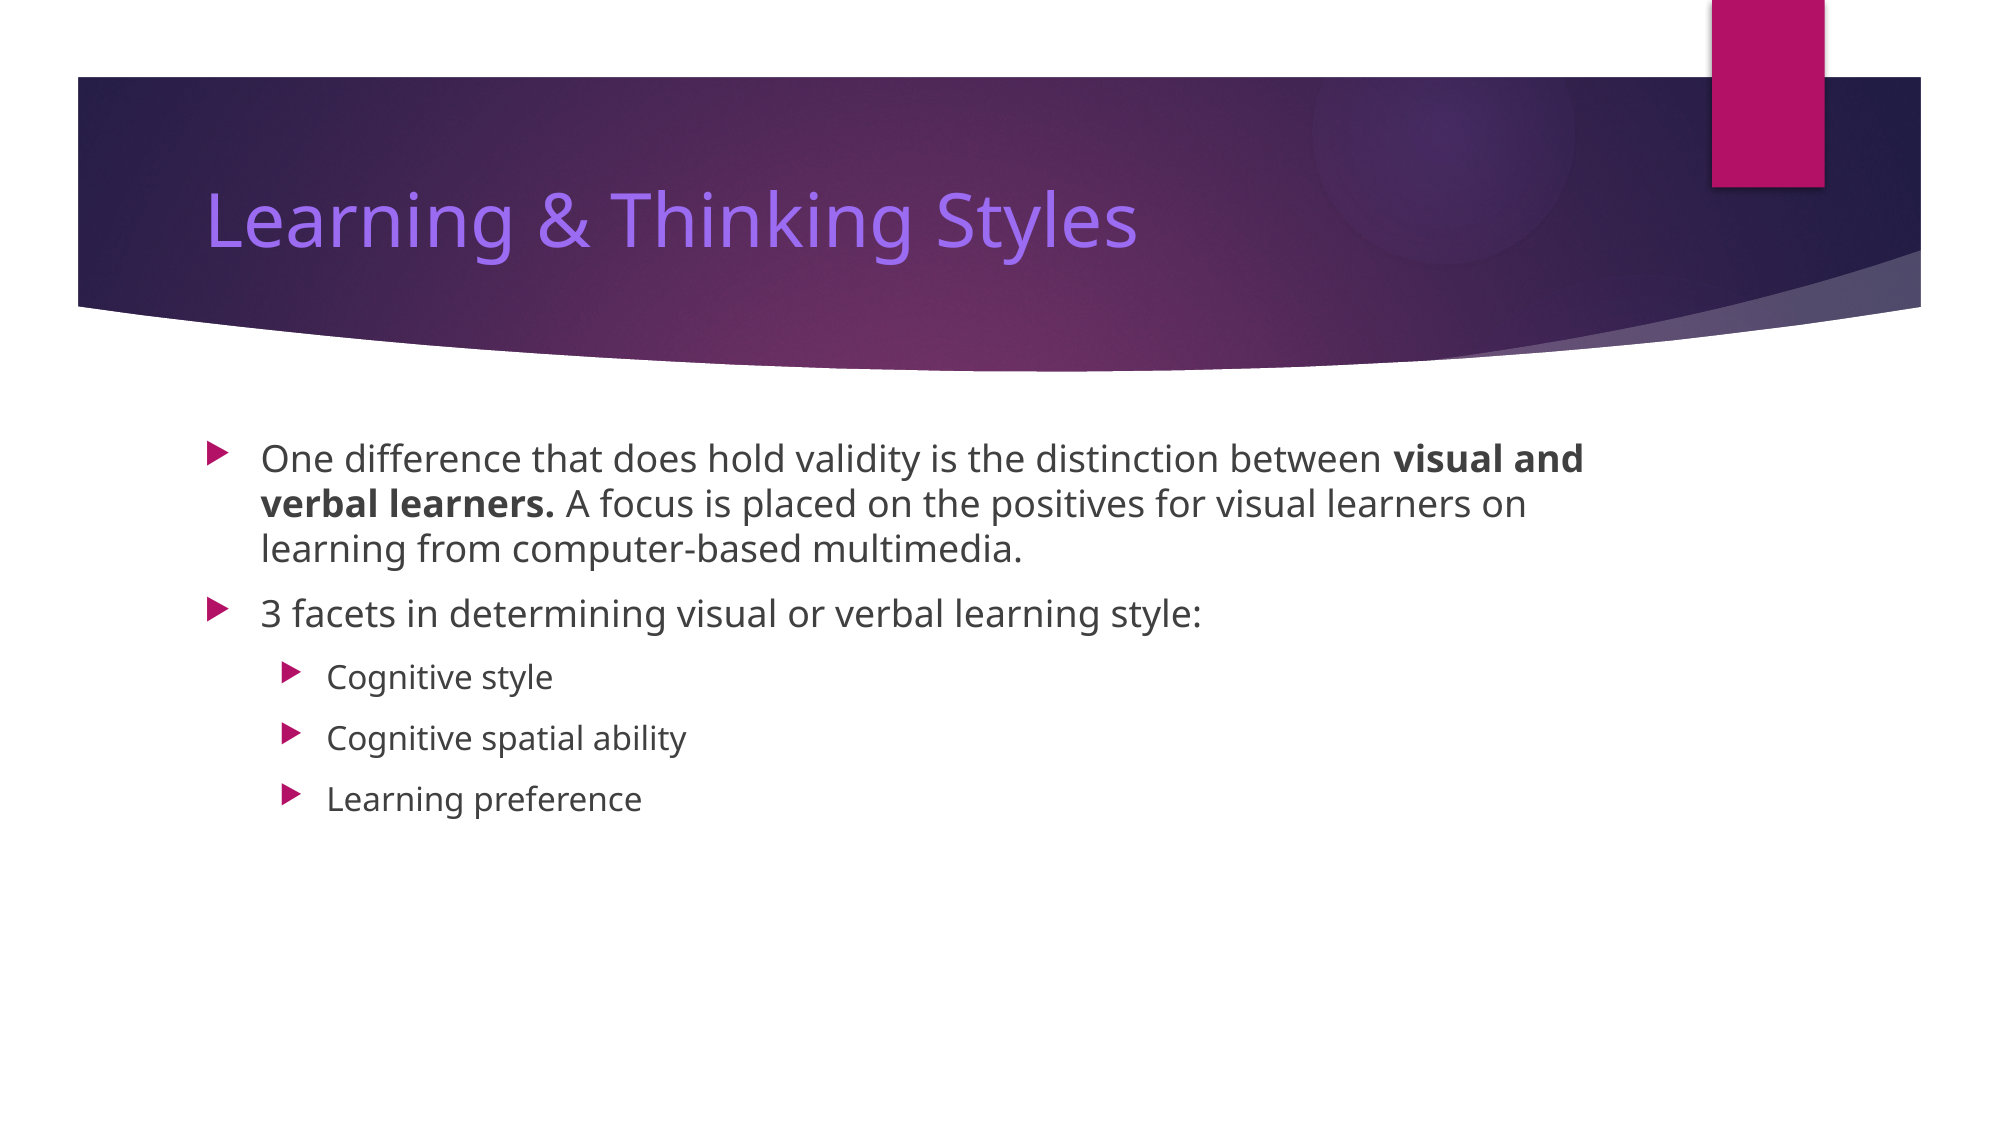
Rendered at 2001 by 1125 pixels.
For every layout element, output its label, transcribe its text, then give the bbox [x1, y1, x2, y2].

title Learning & Thinking Styles [189, 159, 1627, 276]
list One difference that does hold validity is the distinction between visual and verbal learners. A focus is placed on the positives for visual learners on learning from computer-based multimedia. 3 facets in determining visual or verbal learning style: Cognitive style Cognitive spatial ability Learning preference [189, 427, 1638, 988]
